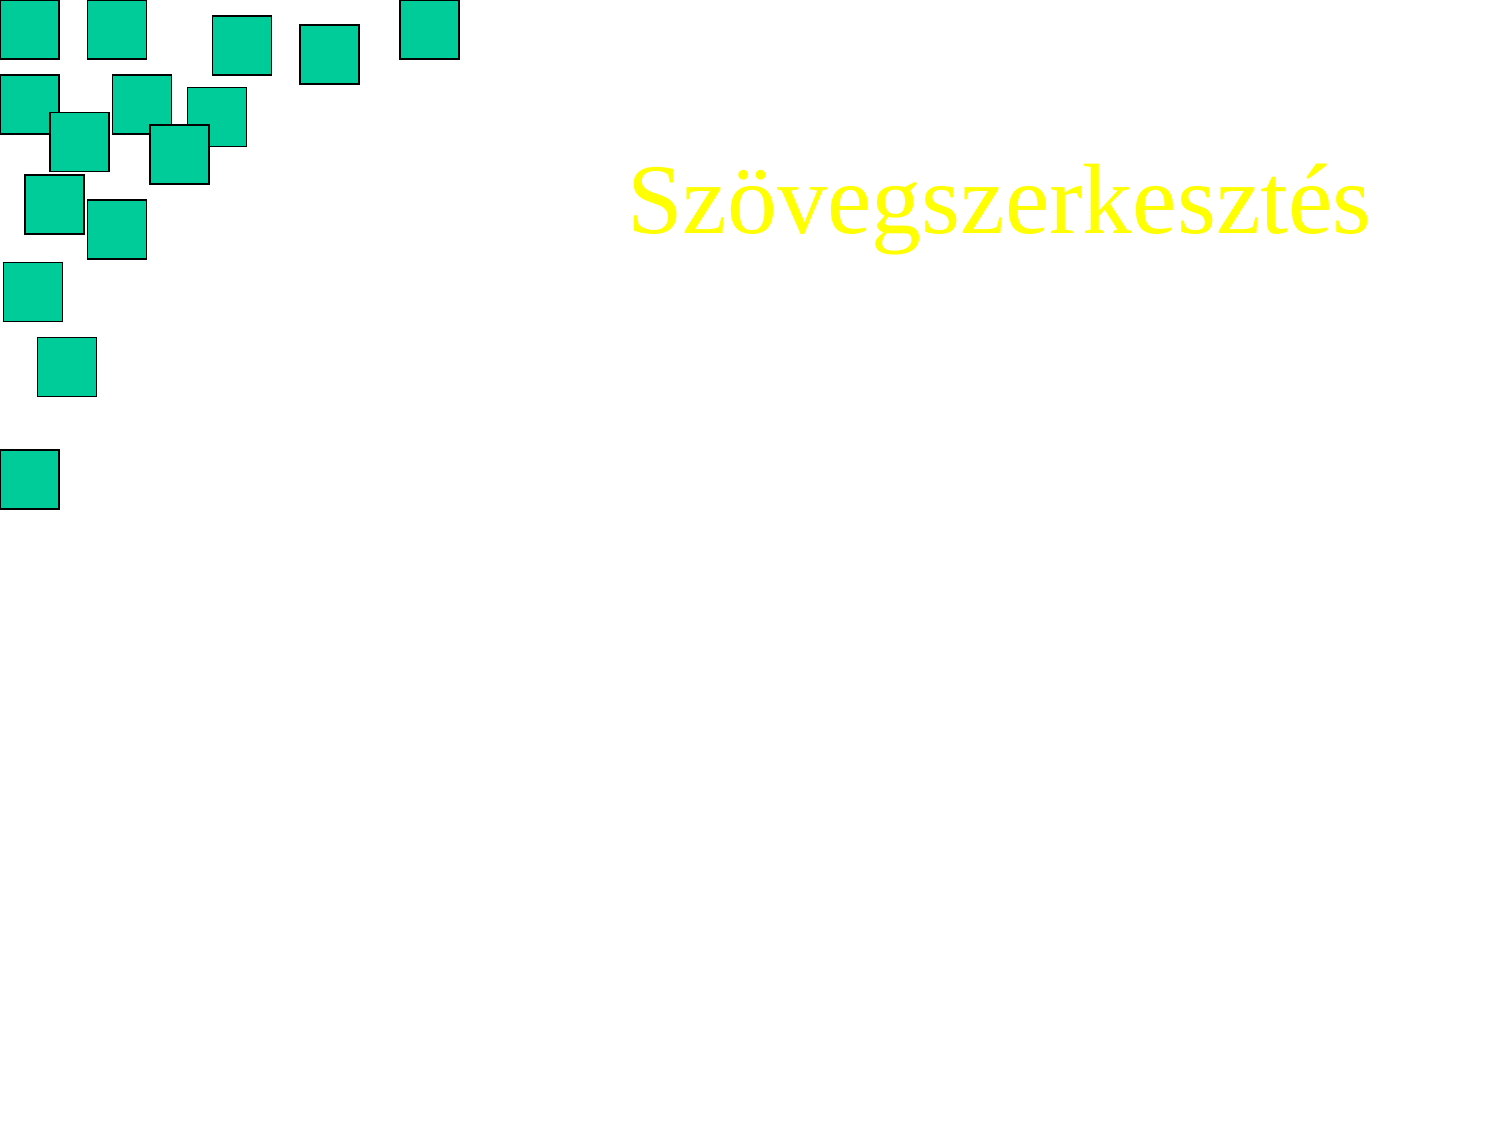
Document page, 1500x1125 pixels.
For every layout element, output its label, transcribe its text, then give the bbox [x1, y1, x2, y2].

title Szövegszerkesztés [112, 99, 1388, 288]
